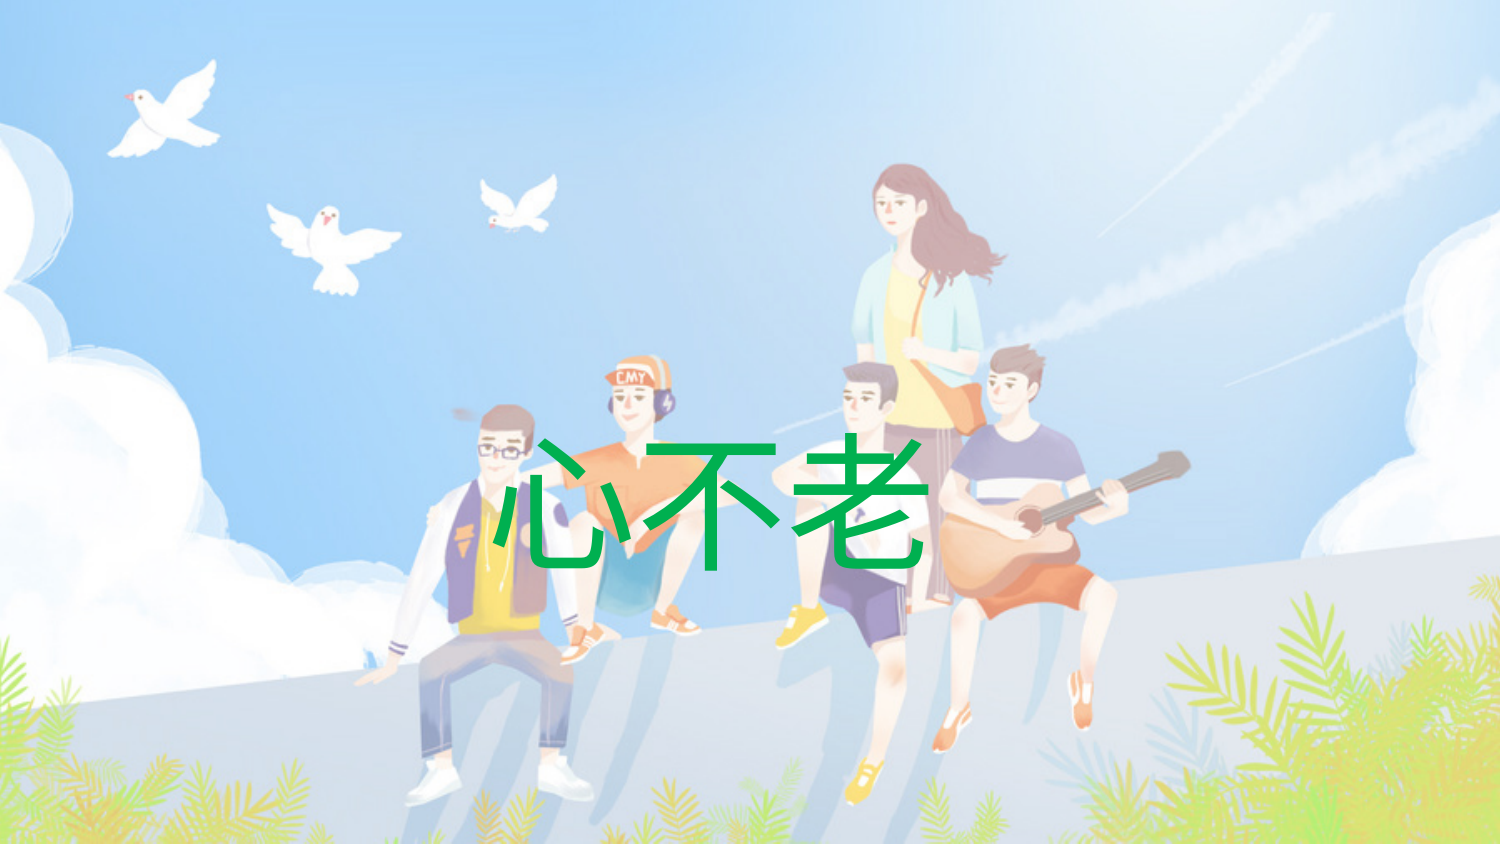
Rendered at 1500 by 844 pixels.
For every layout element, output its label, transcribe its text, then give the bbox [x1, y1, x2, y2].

picture [0, 0, 1500, 844]
text_box 心不老 [475, 404, 1379, 596]
